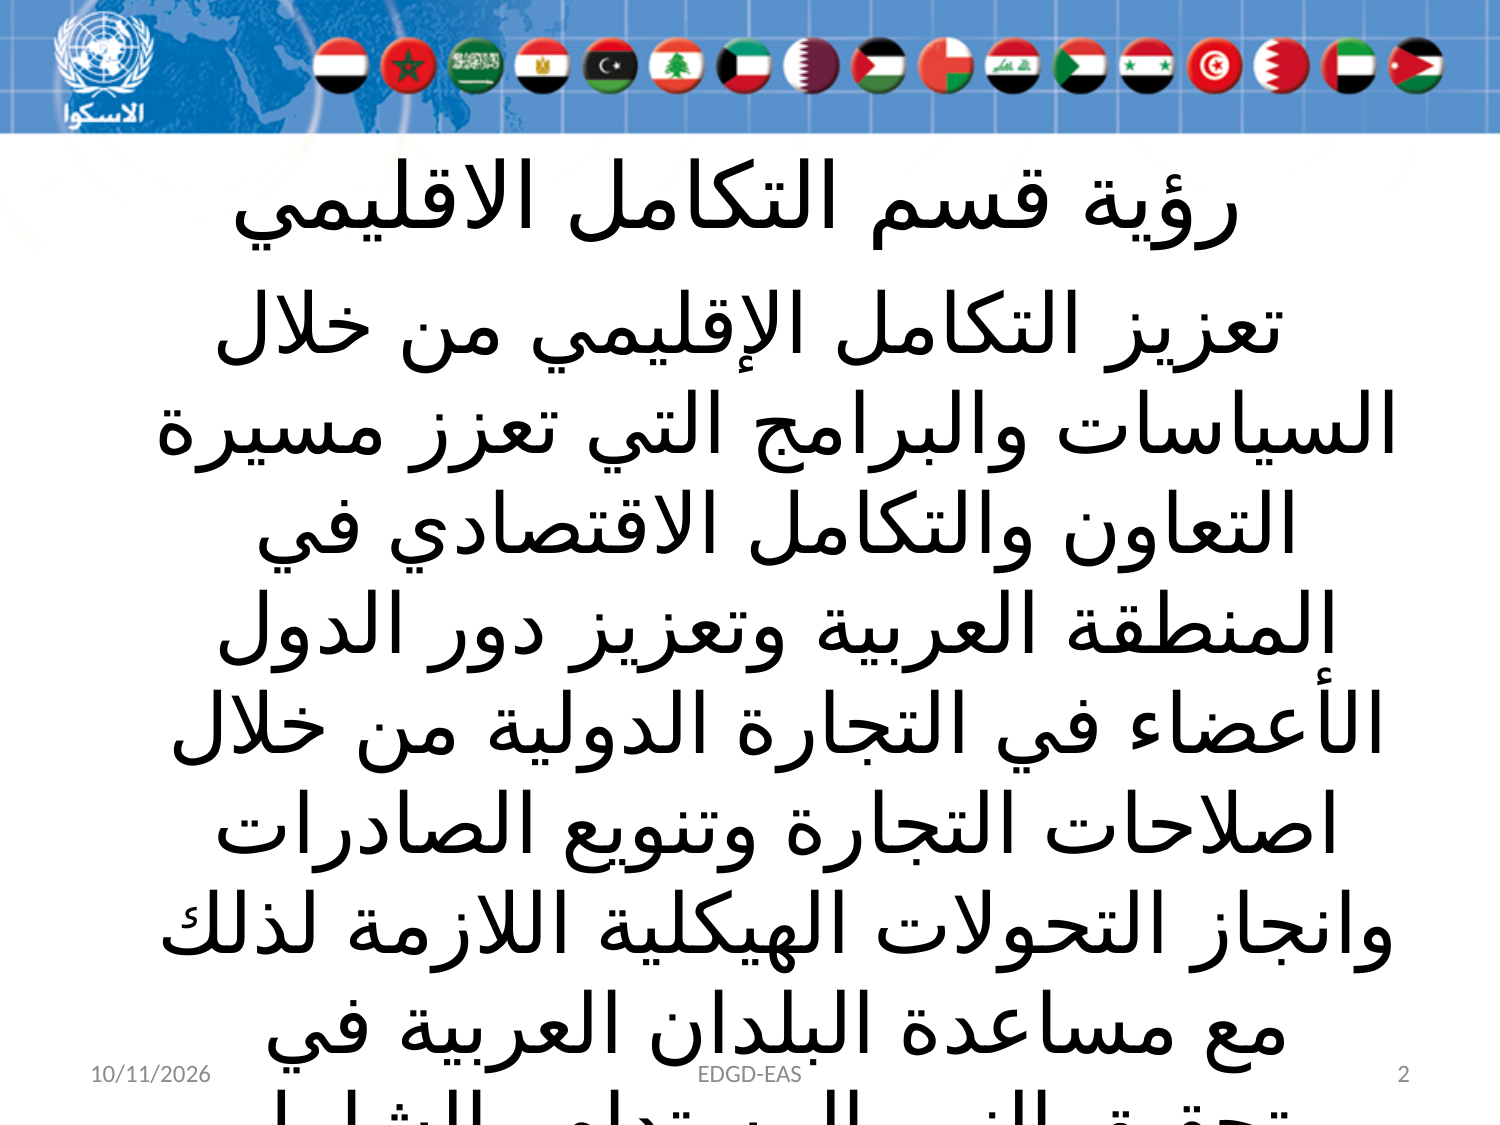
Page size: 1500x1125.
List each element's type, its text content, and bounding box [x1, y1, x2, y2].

picture [0, 0, 1500, 1125]
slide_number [75, 1042, 425, 1103]
title رؤية قسم التكامل الاقليمي [74, 44, 1426, 262]
slide_number 2 [1074, 1042, 1425, 1103]
list تعزيز التكامل الإقليمي من خلال السياسات والبرامج التي تعزز مسيرة التعاون والتكامل الاقتصادي في المنطقة العربية وتعزيز دور الدول الأعضاء في التجارة الدولية من خلال اصلاحات التجارة وتنويع الصادرات وانجاز التحولات الهيكلية اللازمة لذلك مع مساعدة البلدان العربية في تحقيق النمو المستدام والشامل. [74, 262, 1426, 1006]
footer EDGD-EAS [512, 1042, 988, 1103]
